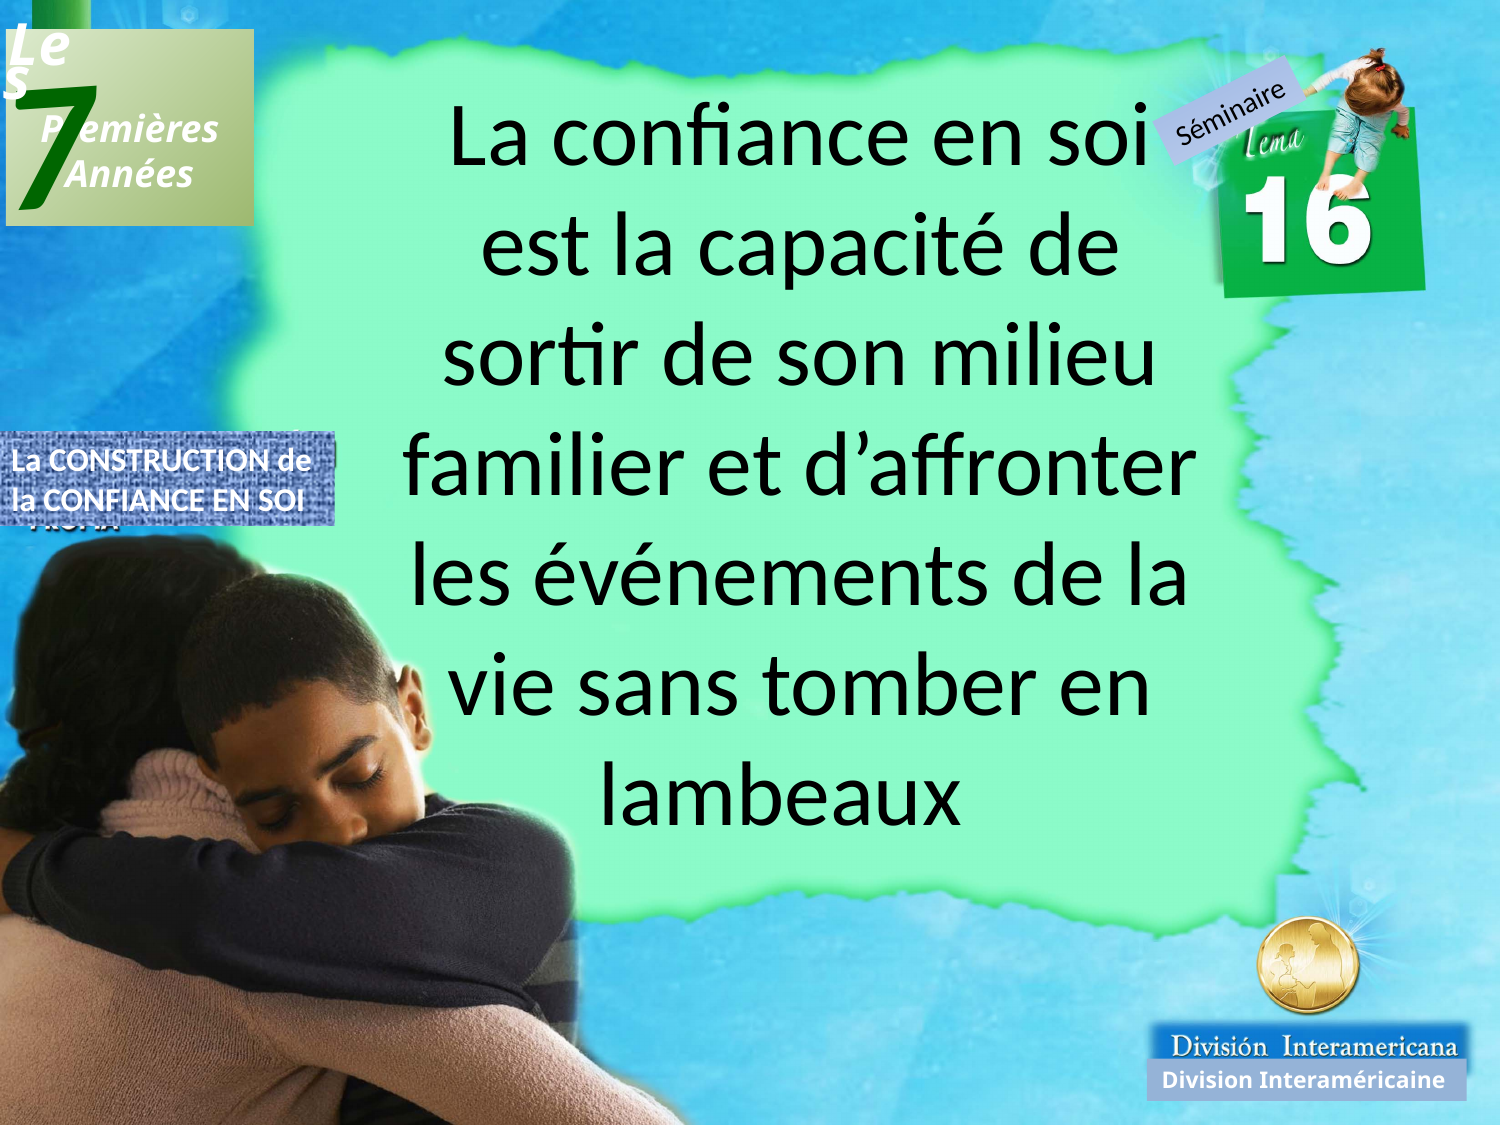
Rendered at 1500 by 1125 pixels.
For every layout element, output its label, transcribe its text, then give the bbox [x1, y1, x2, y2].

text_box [0, 17, 255, 256]
text_box Division Interaméricaine [1146, 1058, 1467, 1101]
picture [0, 0, 1500, 1125]
text_box La confiance en soi est la capacité de sortir de son milieu familier et d’affronter les événements de la vie sans tomber en lambeaux [383, 66, 1219, 851]
text_box La CONSTRUCTION de la CONFIANCE EN SOI [0, 431, 335, 526]
text_box Séminaire [1219, 54, 1307, 144]
